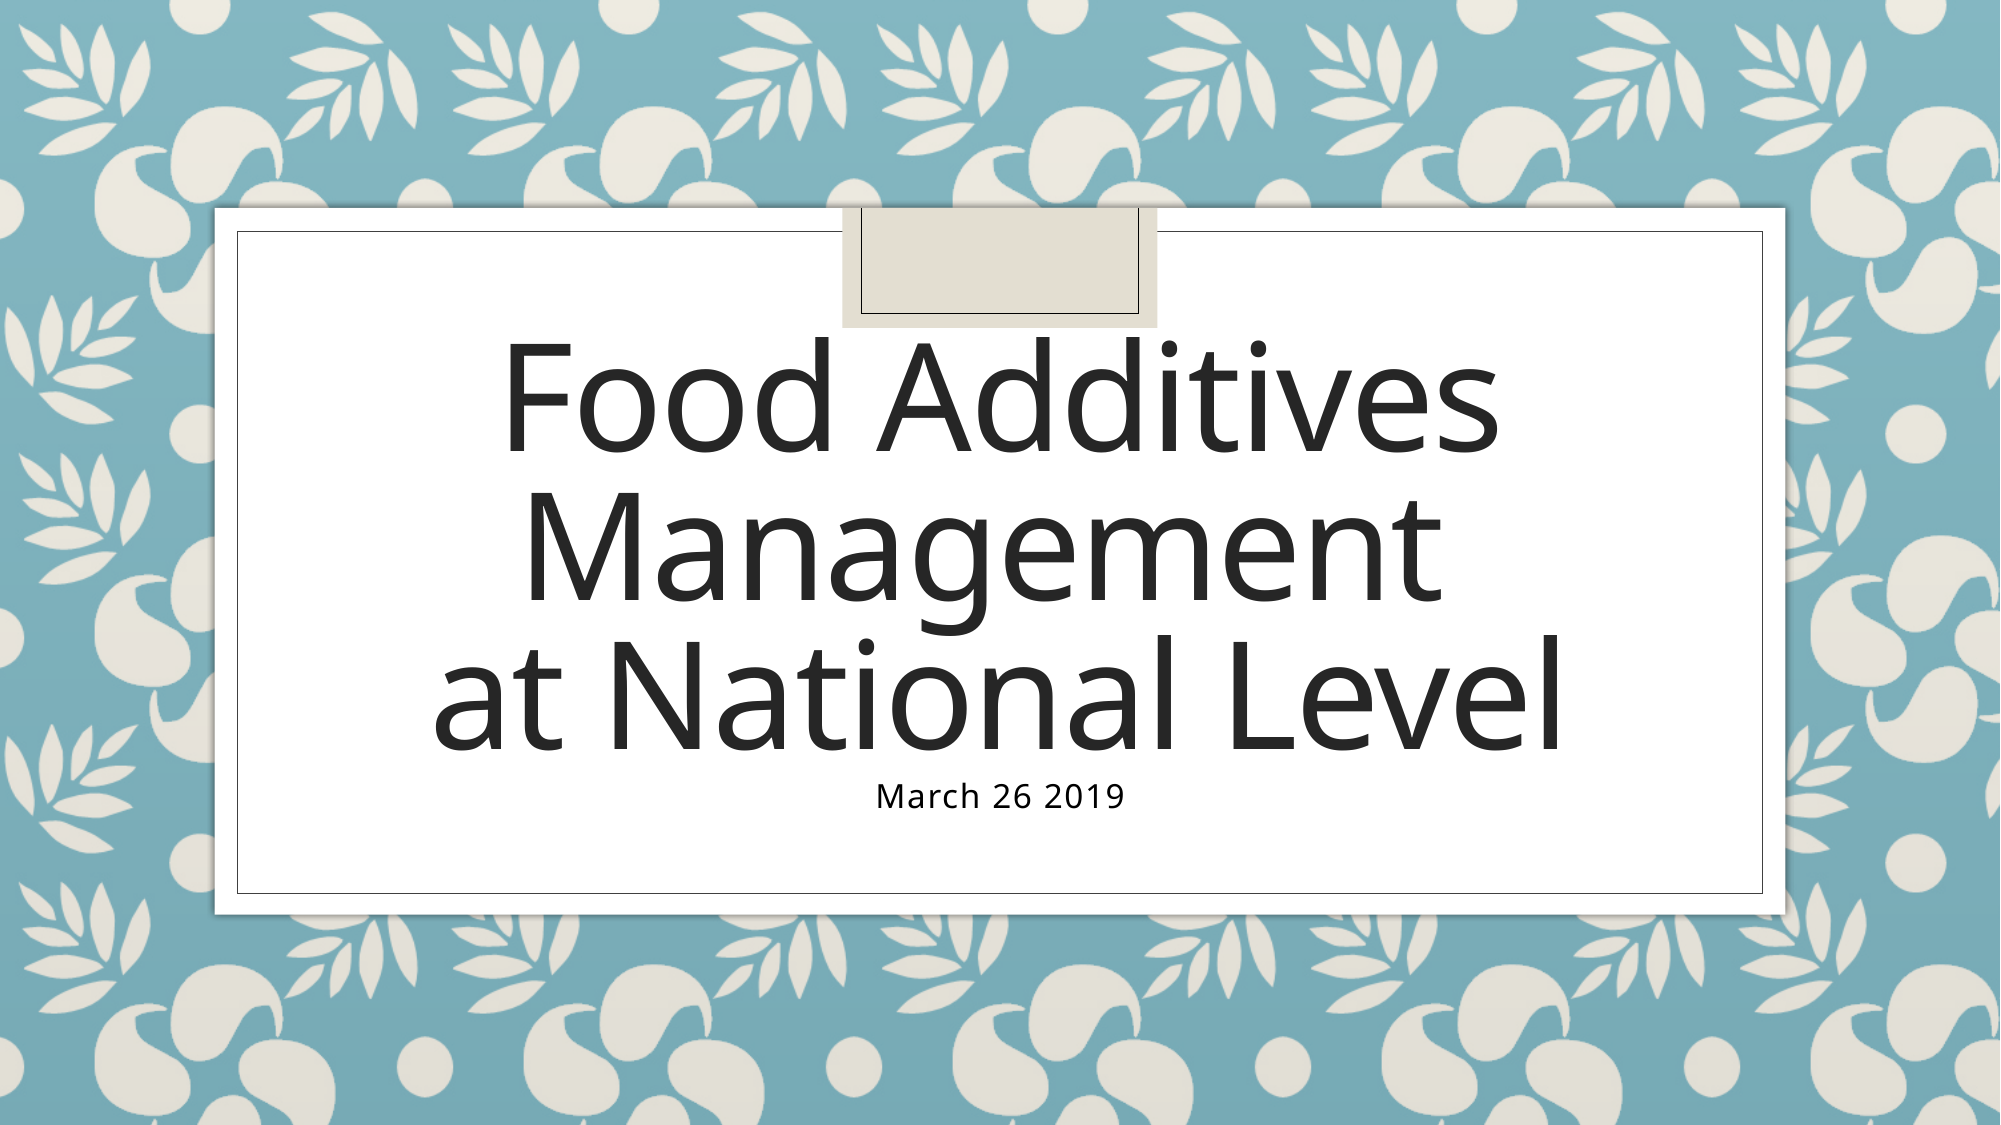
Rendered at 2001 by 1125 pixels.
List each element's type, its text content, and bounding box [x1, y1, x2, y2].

subtitle March 26 2019 [256, 768, 1745, 844]
title Food Additives Management at National Level [256, 343, 1744, 768]
